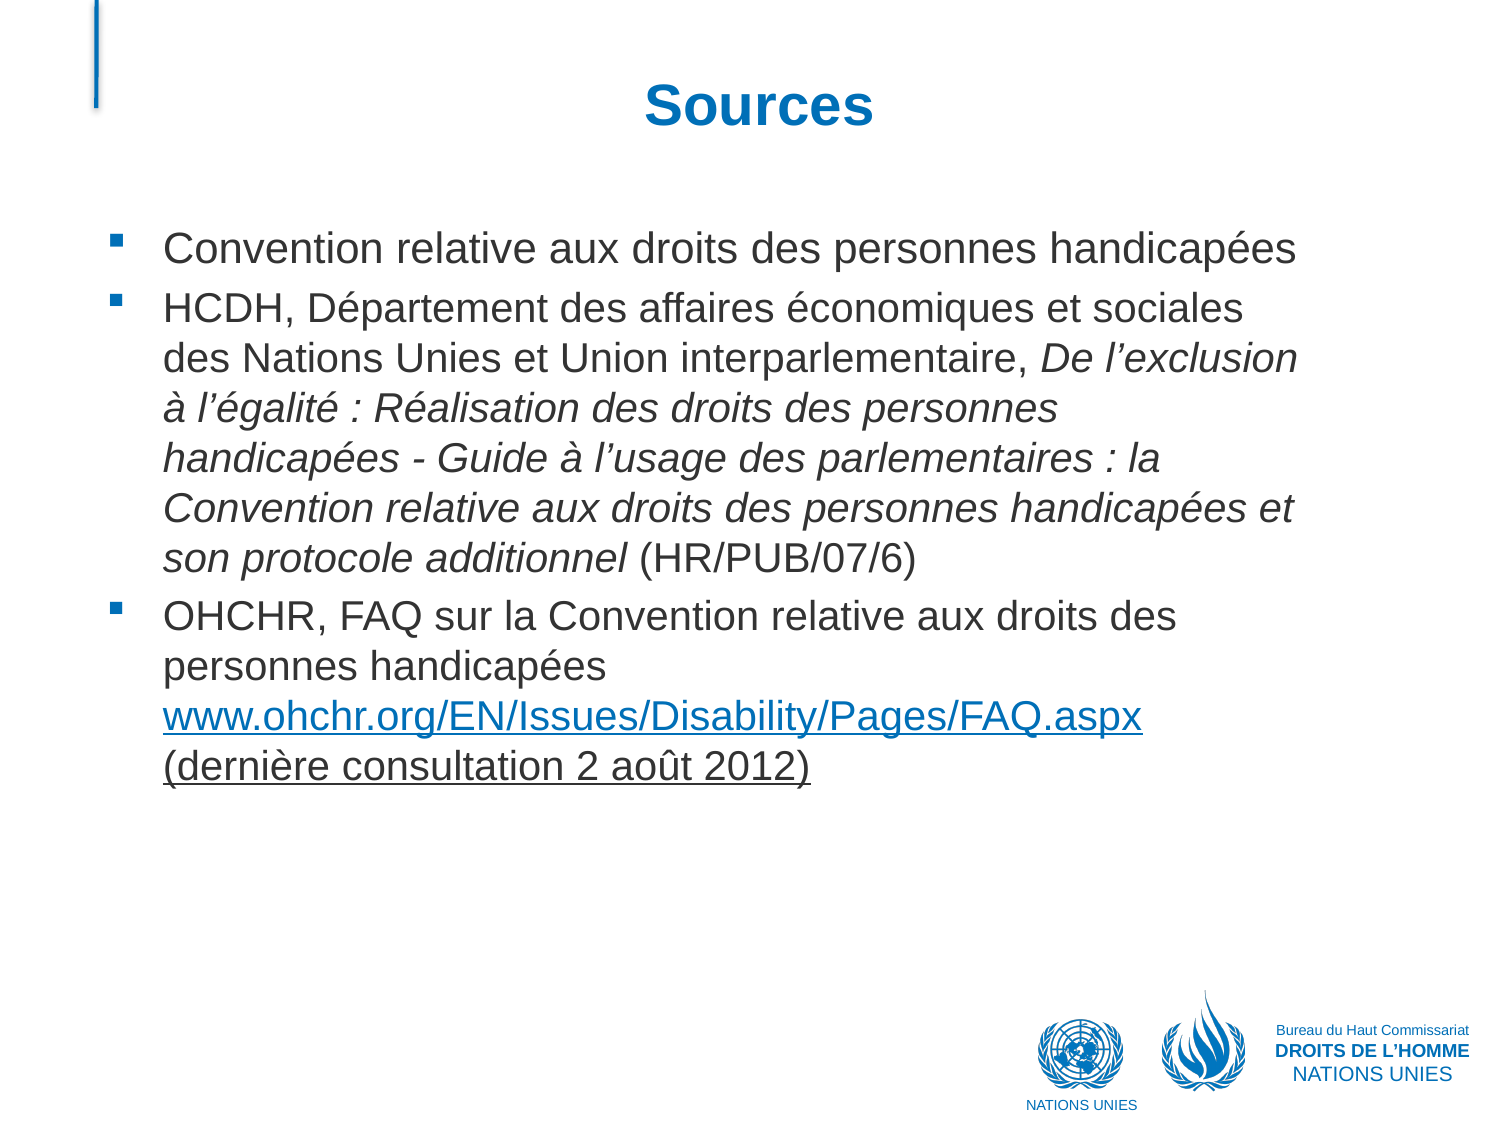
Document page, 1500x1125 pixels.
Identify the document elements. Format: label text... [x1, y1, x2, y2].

text_box Bureau du Haut Commissariat DROITS DE L’HOMME NATIONS UNIES [1245, 1013, 1500, 1094]
title Sources [57, 59, 1463, 248]
list Convention relative aux droits des personnes handicapées HCDH, Département des affaires économiques et sociales des Nations Unies et Union interparlementaire, De l’exclusion à l’égalité : Réalisation des droits des personnes handicapées - Guide à l’usage des parlementaires : la Convention relative aux droits des personnes handicapées et son protocole additionnel (HR/PUB/07/6) OHCHR, FAQ sur la Convention relative aux droits des personnes handicapées www.ohchr.org/EN/Issues/Disability/Pages/FAQ.aspx (dernière consultation 2 août 2012) [91, 212, 1319, 827]
text_box NATIONS UNIES [980, 1088, 1184, 1121]
picture [1037, 990, 1457, 1107]
